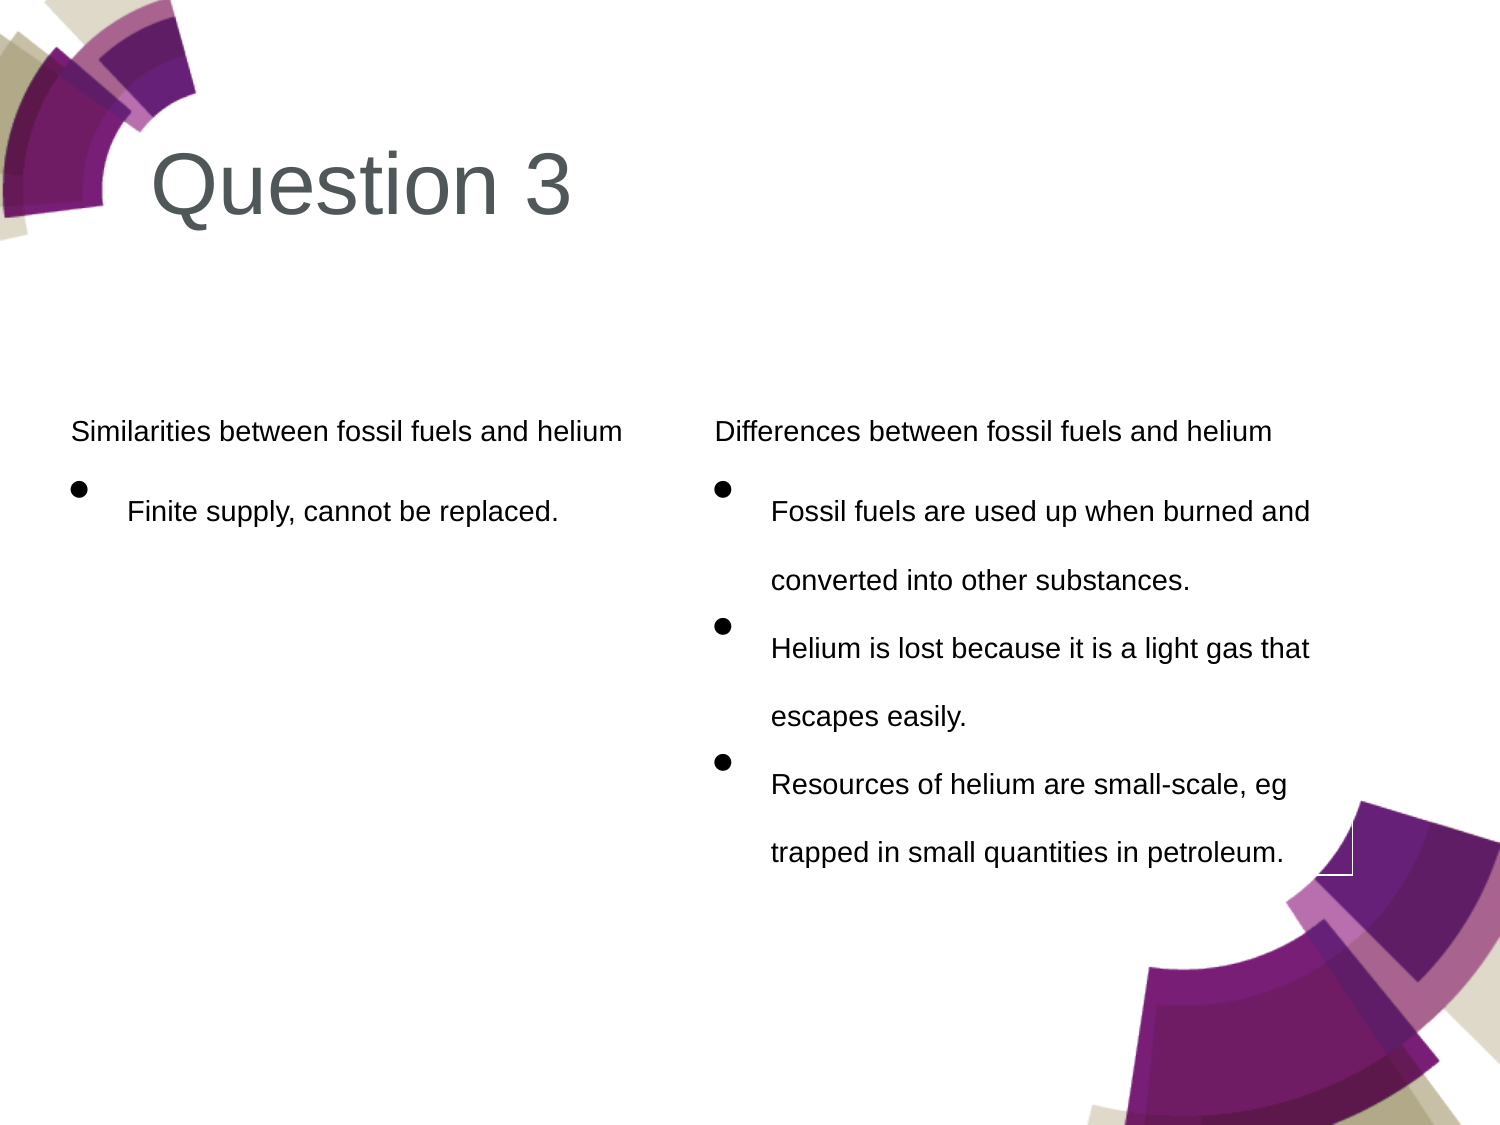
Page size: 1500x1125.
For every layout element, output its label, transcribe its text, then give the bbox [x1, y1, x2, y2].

list Question 3 [135, 119, 1282, 297]
table_cell Fossil fuels are used up when burned and converted into other substances. Helium is lost because it is a light gas that escapes easily. Resources of helium are small-scale, eg trapped in small quantities in petroleum. [710, 454, 1352, 874]
picture [0, 0, 1500, 1125]
table_header Similarities between fossil fuels and helium [66, 374, 708, 453]
table_header Differences between fossil fuels and helium [710, 374, 1352, 453]
table_cell Finite supply, cannot be replaced. [66, 454, 708, 874]
